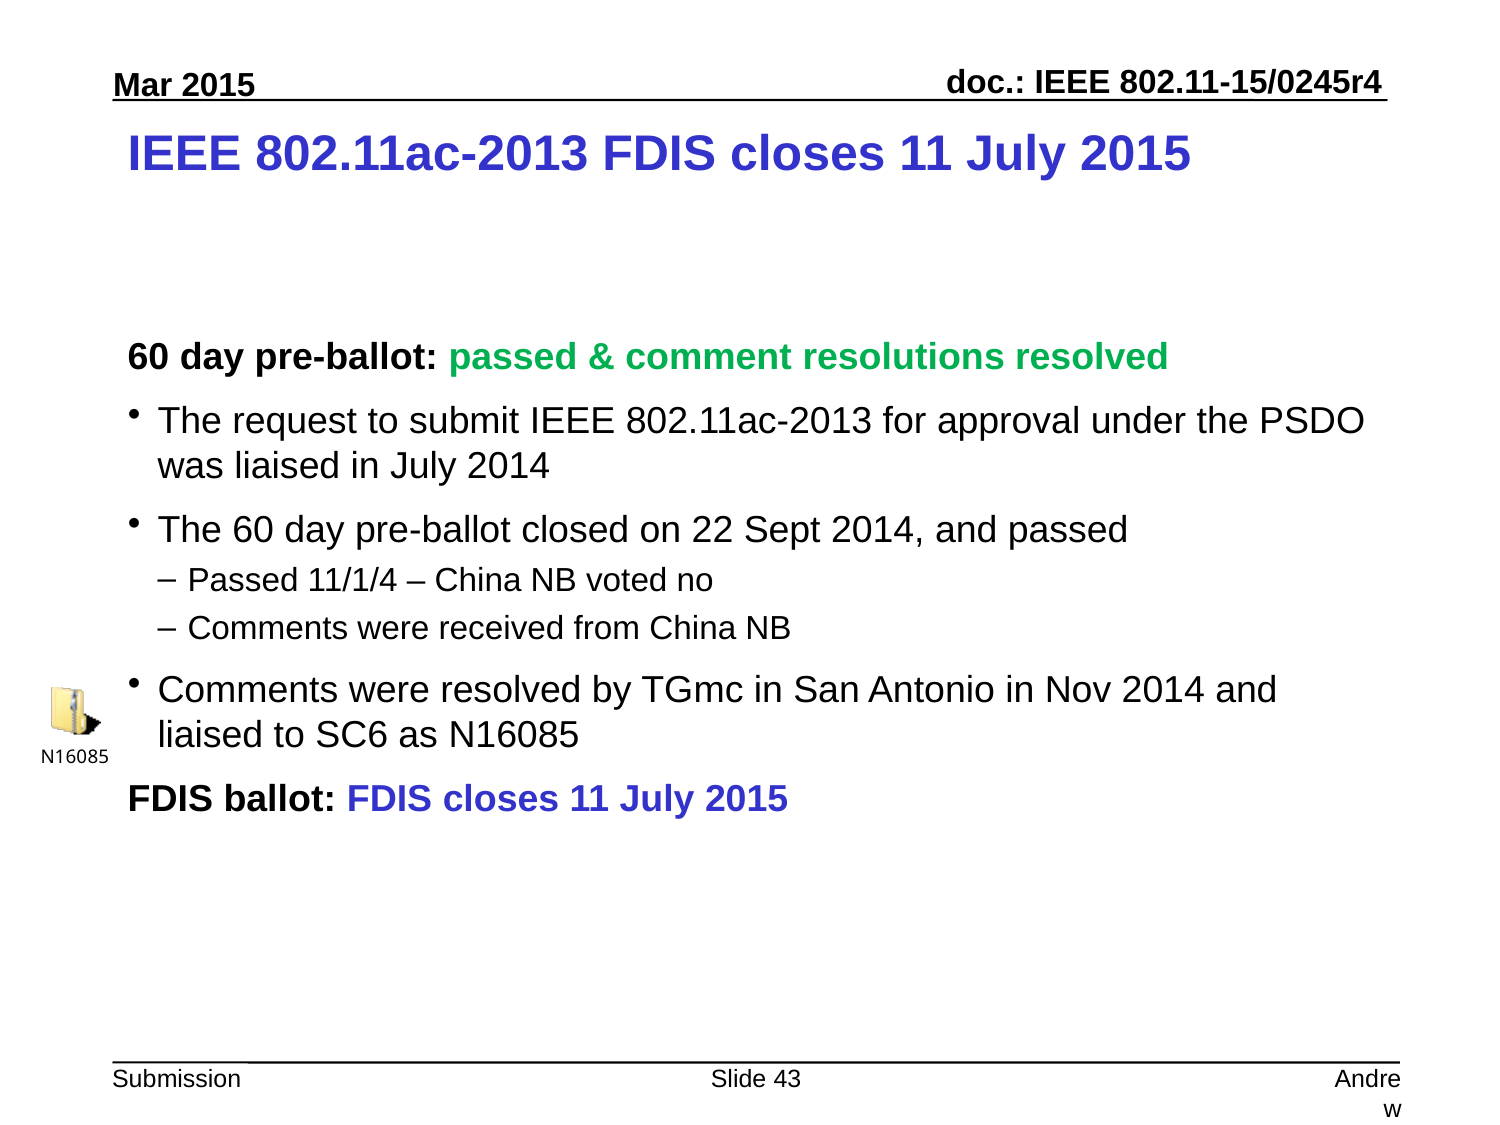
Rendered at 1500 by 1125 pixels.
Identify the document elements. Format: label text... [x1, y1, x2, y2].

slide_number Slide 43 [709, 1061, 803, 1093]
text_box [0, 687, 151, 815]
footer Andrew Myles, Cisco [1320, 1061, 1402, 1093]
list 60 day pre-ballot: passed & comment resolutions resolved The request to submit IEEE 802.11ac-2013 for approval under the PSDO was liaised in July 2014 The 60 day pre-ballot closed on 22 Sept 2014, and passed Passed 11/1/4 – China NB voted no Comments were received from China NB Comments were resolved by TGmc in San Antonio in Nov 2014 and liaised to SC6 as N16085 FDIS ballot: FDIS closes 11 July 2015 [112, 324, 1388, 1000]
title IEEE 802.11ac-2013 FDIS closes 11 July 2015 [112, 112, 1475, 288]
